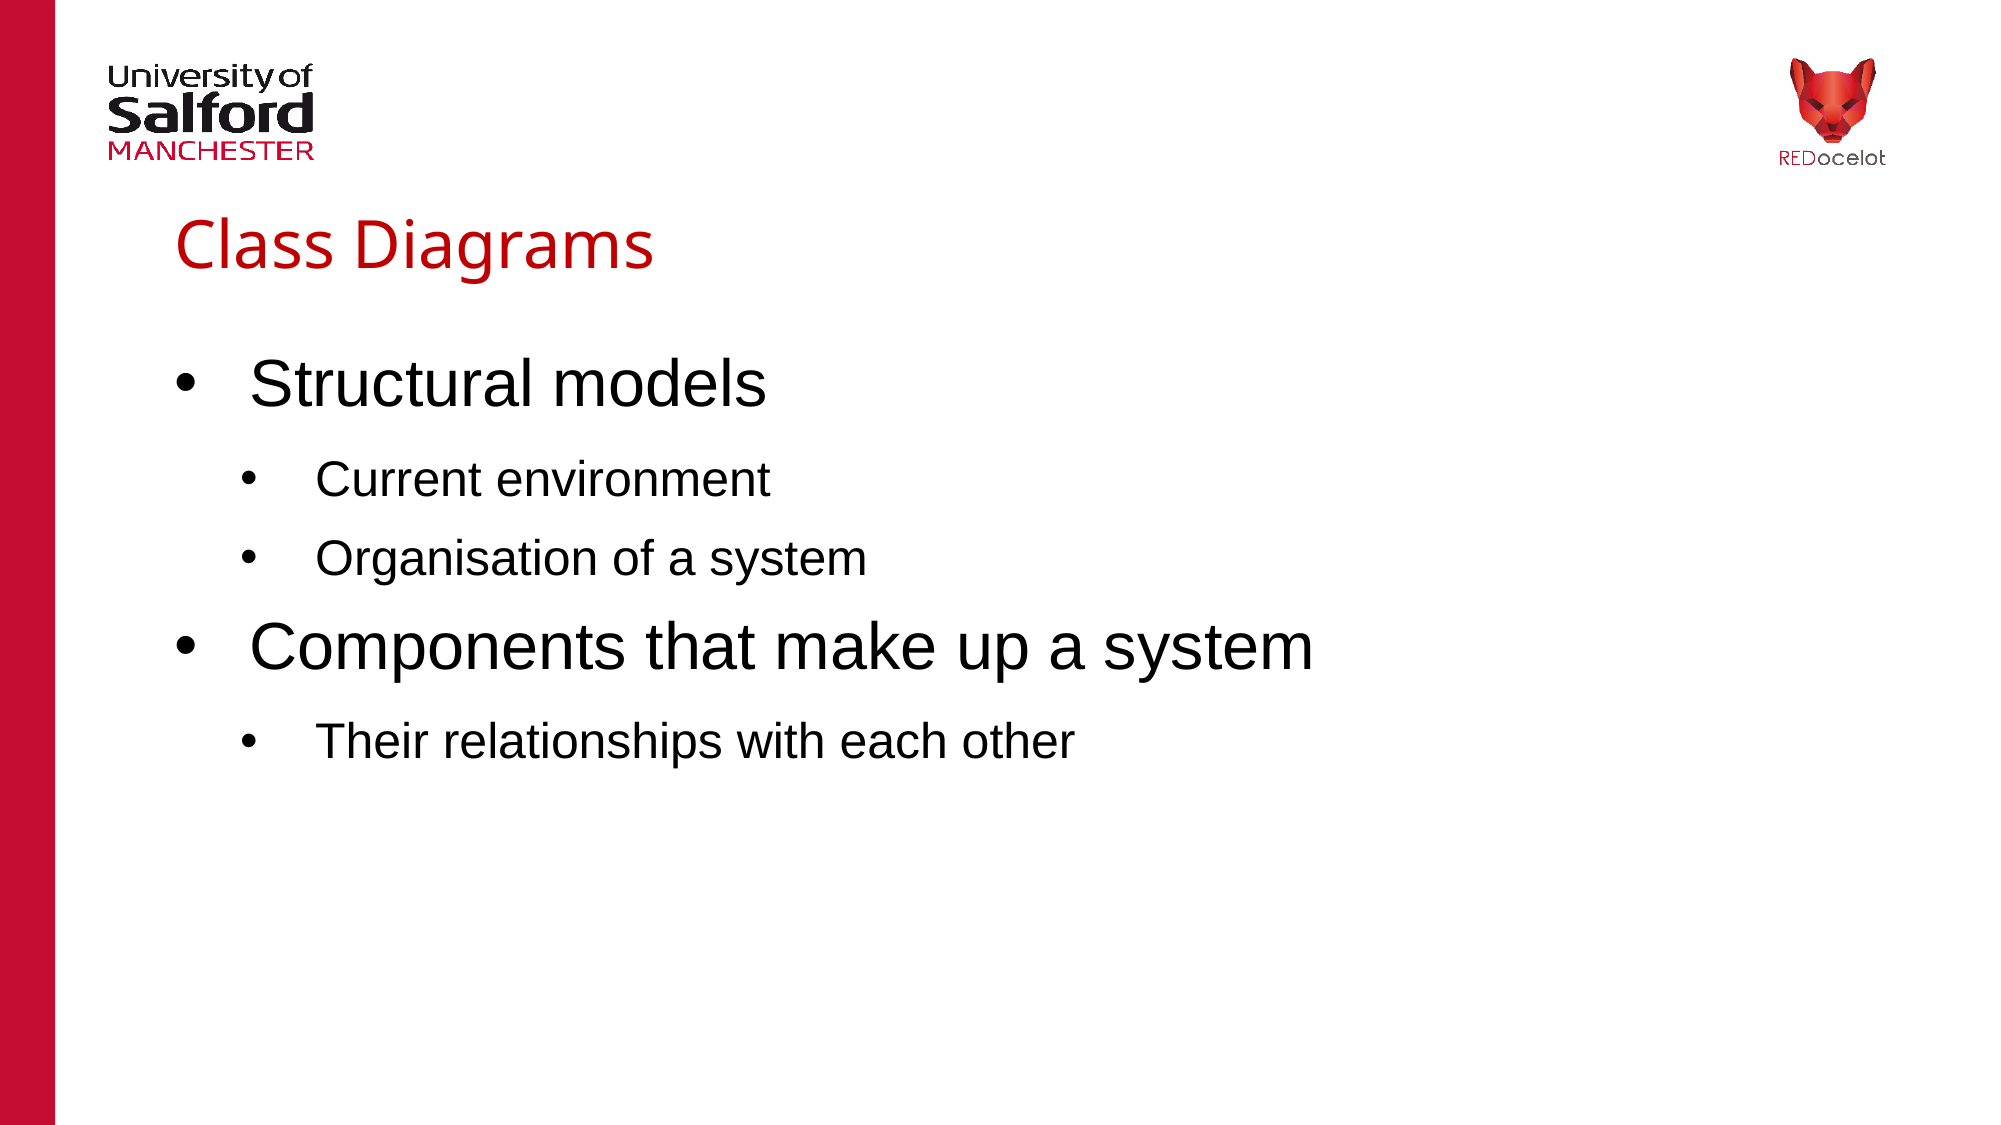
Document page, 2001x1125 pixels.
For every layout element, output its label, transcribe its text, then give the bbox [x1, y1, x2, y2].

title Class Diagrams [159, 201, 1899, 310]
picture [1766, 43, 1899, 180]
picture [60, 27, 362, 196]
list Structural models Current environment Organisation of a system Components that make up a system Their relationships with each other [159, 340, 1899, 1004]
